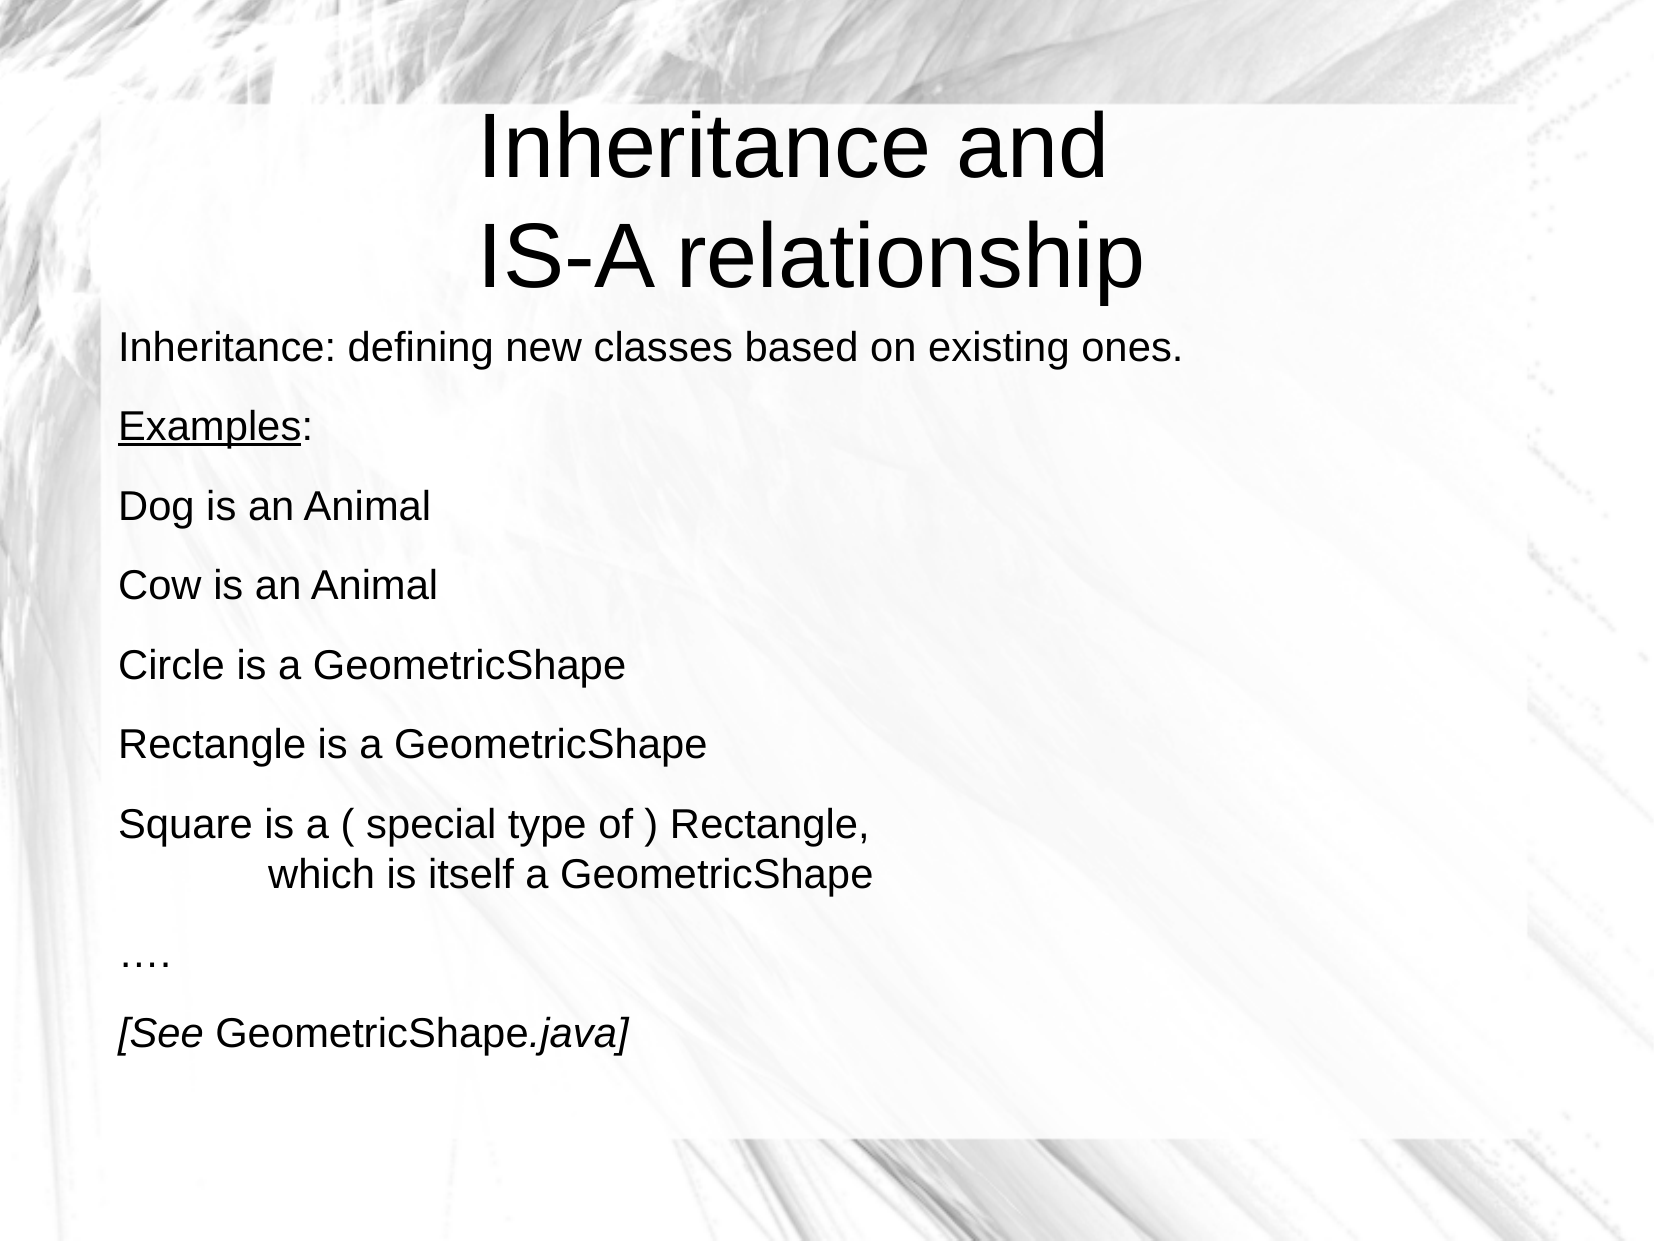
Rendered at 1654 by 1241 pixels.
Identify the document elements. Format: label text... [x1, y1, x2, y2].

title Inheritance and IS-A relationship [118, 112, 1506, 281]
list Inheritance: defining new classes based on existing ones. Examples: Dog is an Animal Cow is an Animal Circle is a GeometricShape Rectangle is a GeometricShape Square is a ( special type of ) Rectangle, which is itself a GeometricShape …. [See GeometricShape.java] [118, 319, 1571, 1102]
picture [0, 0, 1654, 1241]
